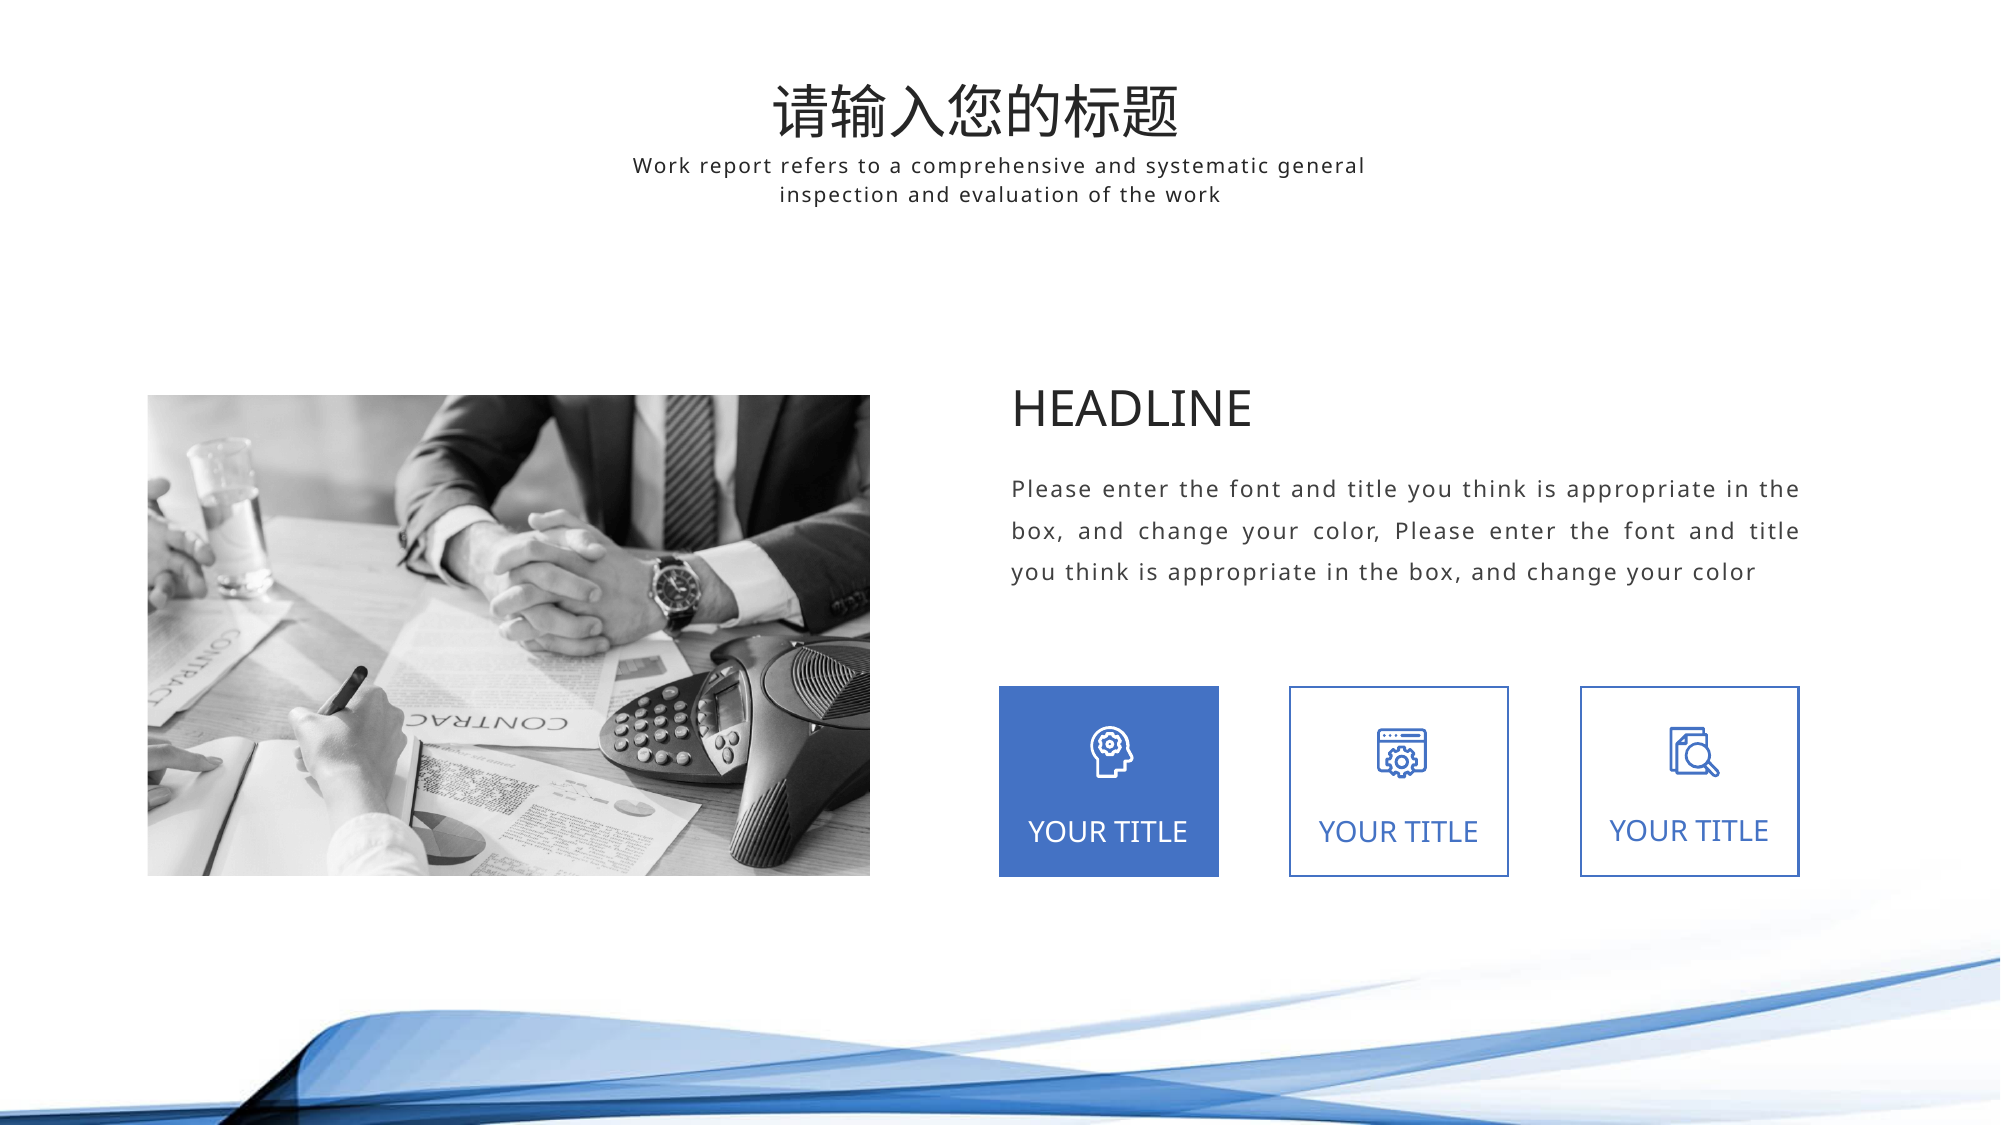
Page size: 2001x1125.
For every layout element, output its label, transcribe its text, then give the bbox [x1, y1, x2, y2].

text_box Work report refers to a comprehensive and systematic general inspection and evaluation of the work [561, 140, 1439, 214]
picture [0, 0, 2001, 1125]
text_box HEADLINE [996, 368, 1328, 444]
text_box 请输入您的标题 [757, 67, 1243, 140]
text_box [1267, 686, 1531, 876]
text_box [1557, 686, 1822, 876]
text_box Please enter the font and title you think is appropriate in the box, and change your color, Please enter the font and title you think is appropriate in the box, and change your color [996, 452, 1818, 635]
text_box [976, 686, 1240, 876]
